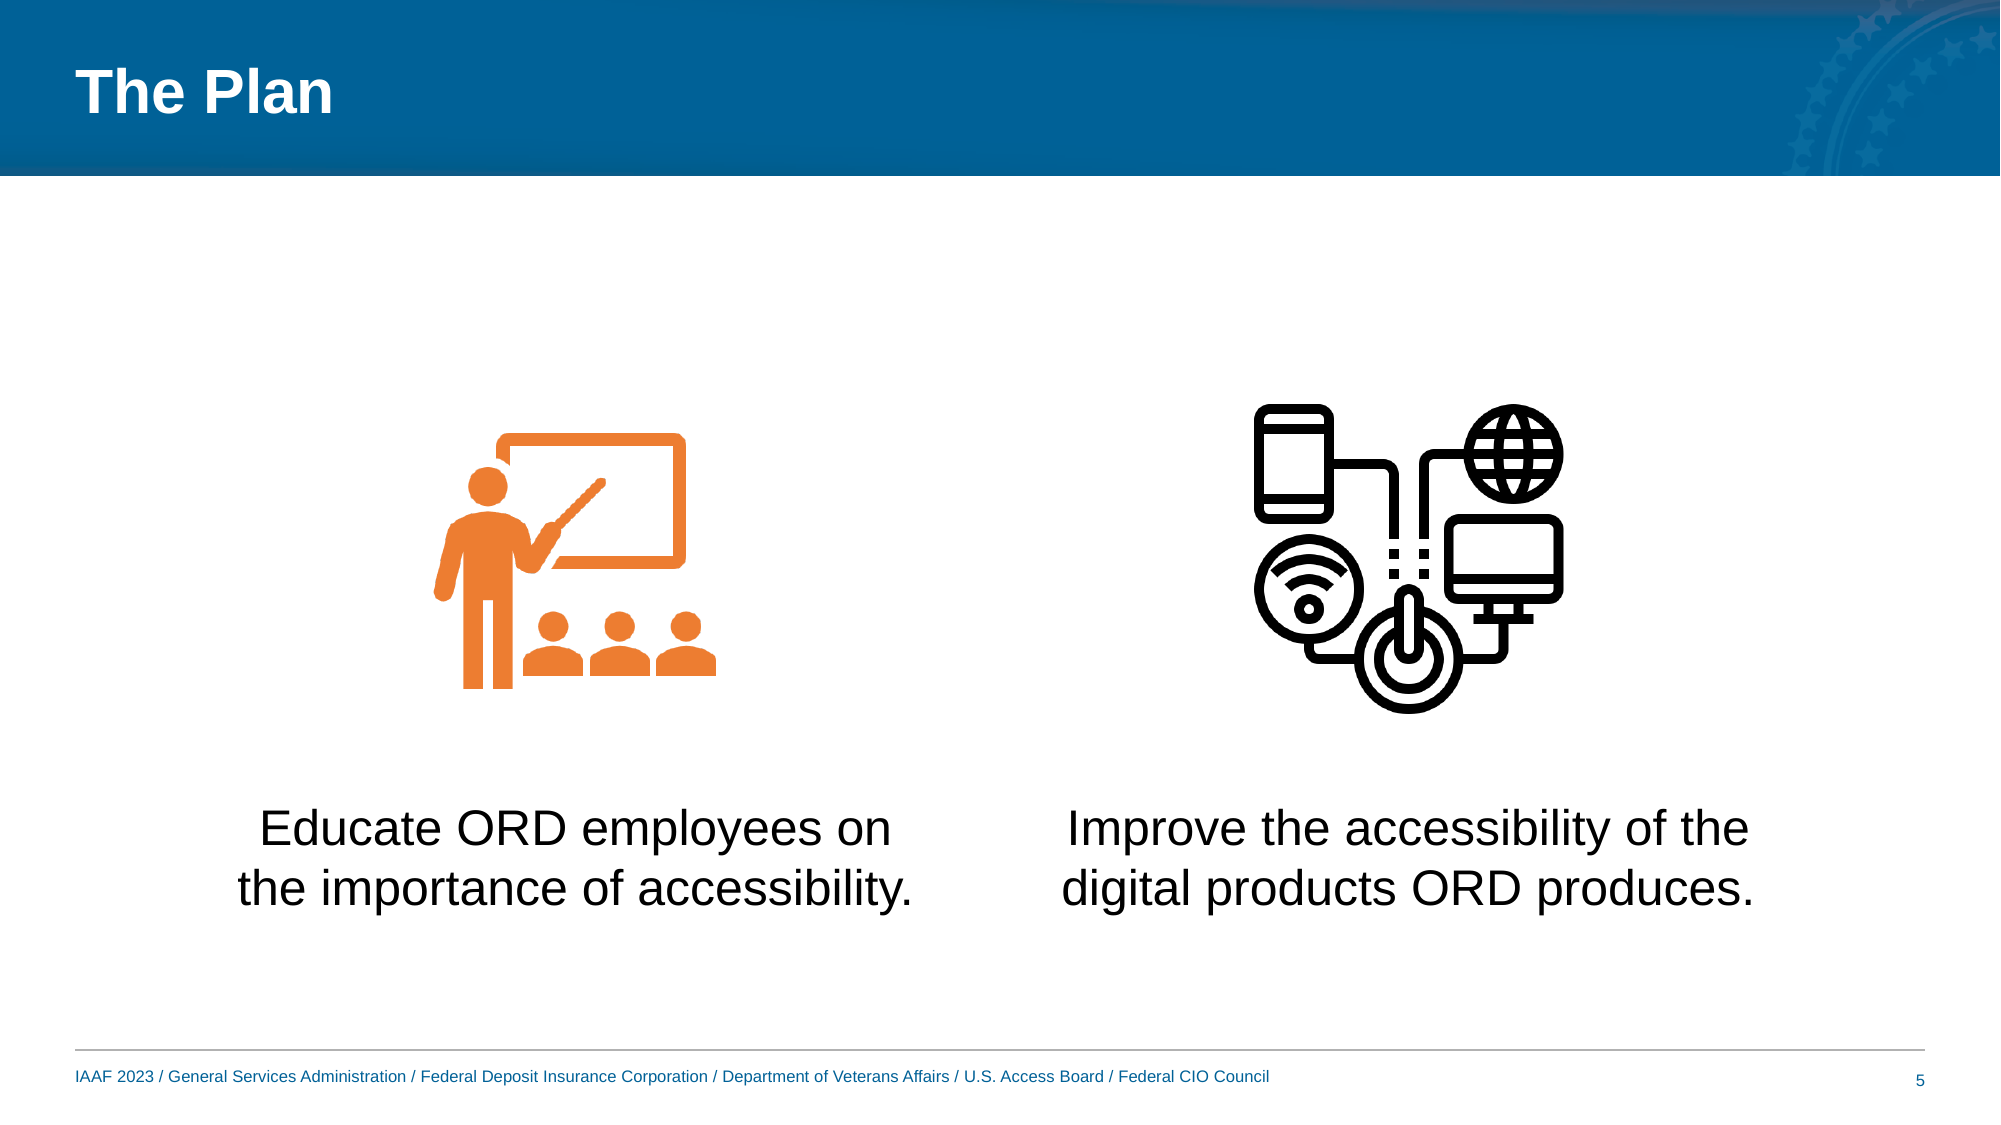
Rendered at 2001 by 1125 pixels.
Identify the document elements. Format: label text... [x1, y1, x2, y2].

title The Plan [75, 52, 1800, 128]
slide_number 5 [1880, 1065, 1925, 1095]
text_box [56, 299, 1929, 1014]
picture [0, 168, 666, 176]
picture [0, 0, 2000, 176]
